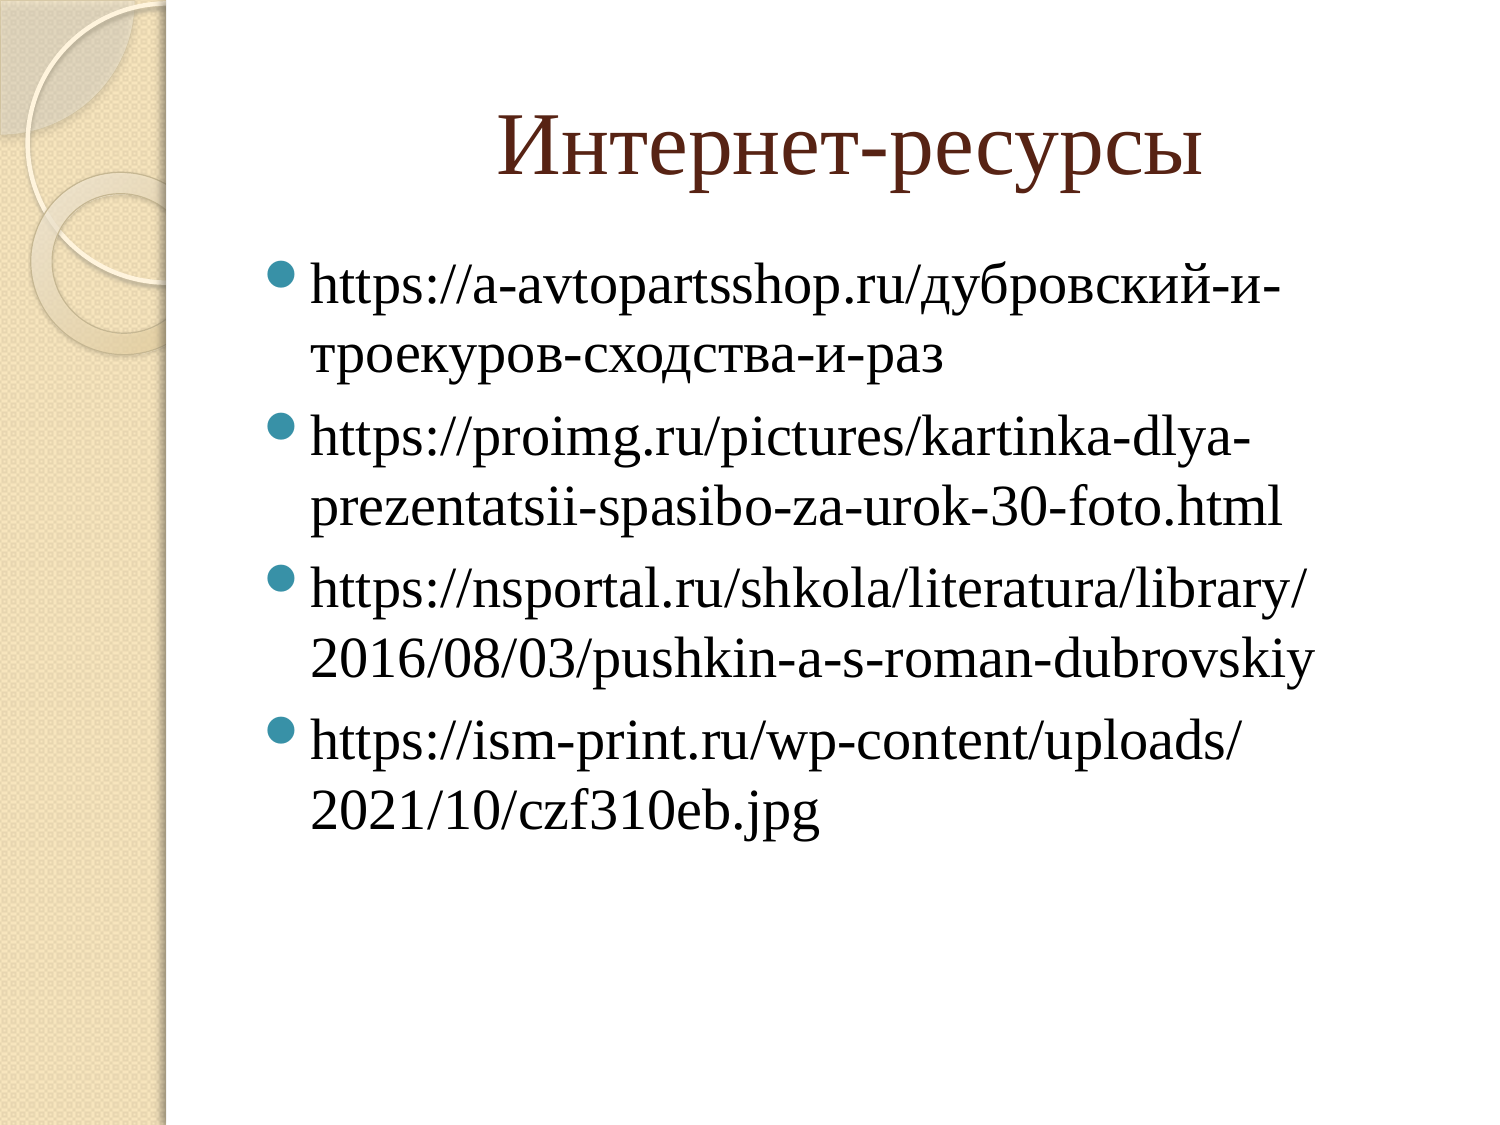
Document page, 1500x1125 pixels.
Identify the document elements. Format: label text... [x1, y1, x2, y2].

list https://a-avtopartsshop.ru/дубровский-и-троекуров-сходства-и-раз https://proimg.ru/pictures/kartinka-dlya-prezentatsii-spasibo-za-urok-30-foto.html https://nsportal.ru/shkola/literatura/library/2016/08/03/pushkin-a-s-roman-dubrovskiy https://ism-print.ru/wp-content/uploads/2021/10/czf310eb.jpg [235, 237, 1466, 1025]
title Интернет-ресурсы [235, 45, 1466, 233]
